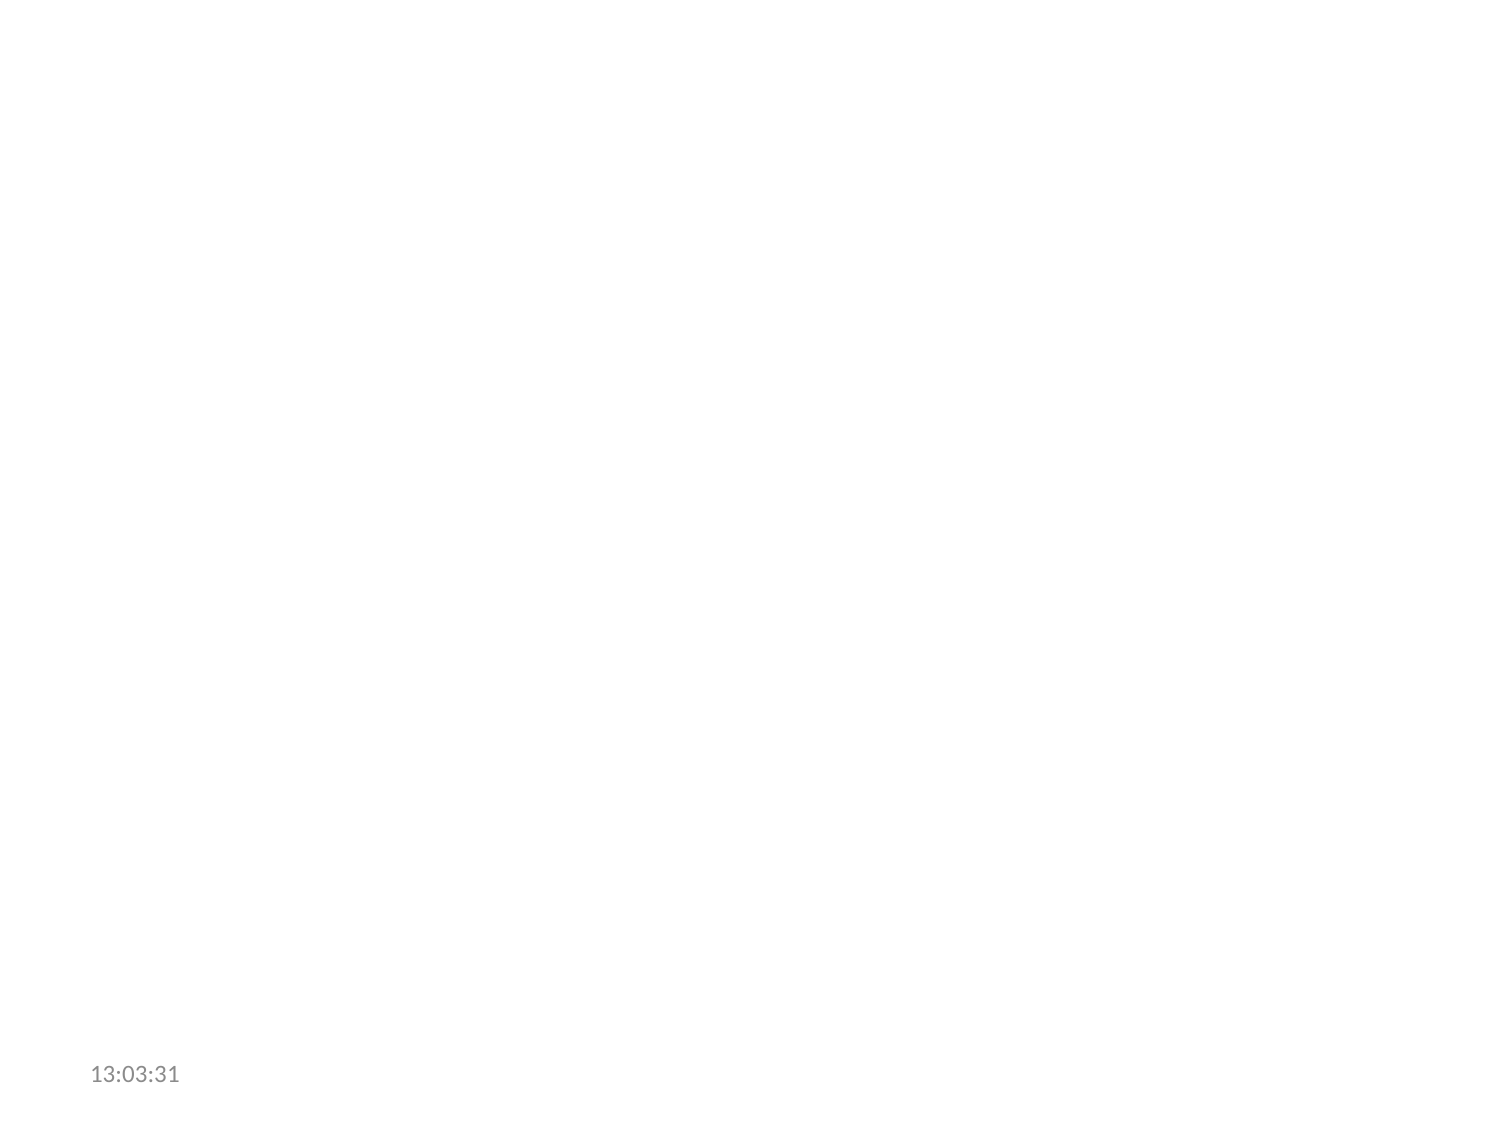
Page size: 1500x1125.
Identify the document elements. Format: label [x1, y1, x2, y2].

slide_number [75, 1042, 425, 1103]
